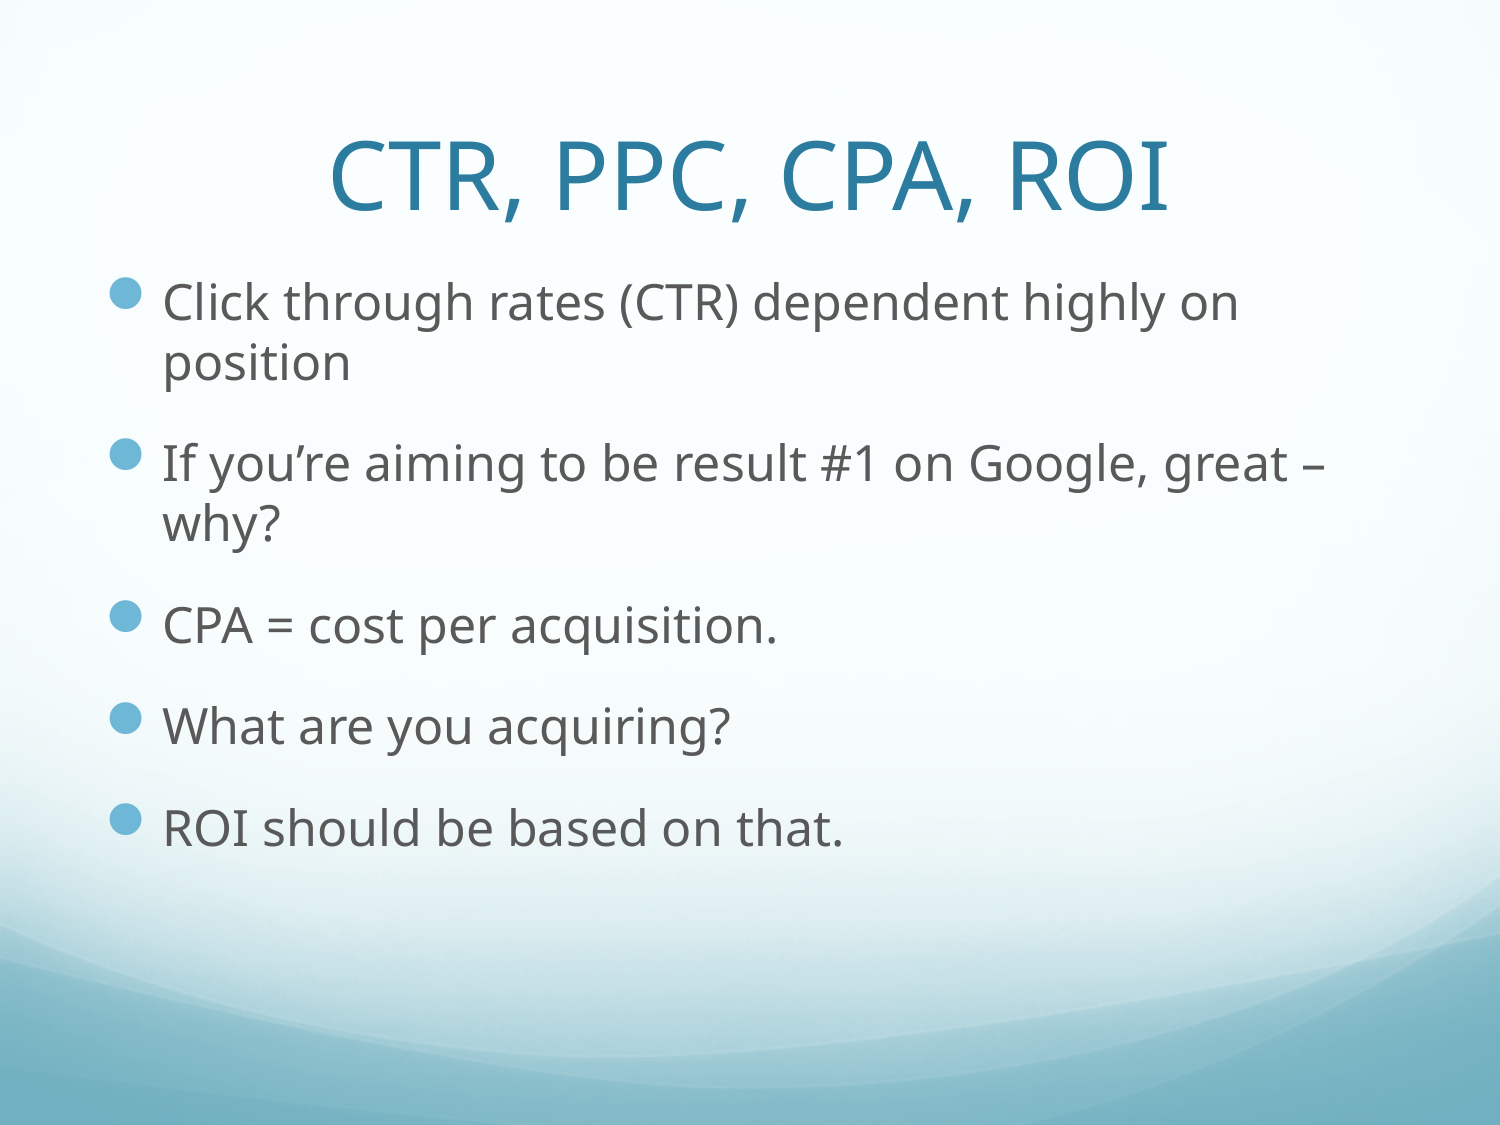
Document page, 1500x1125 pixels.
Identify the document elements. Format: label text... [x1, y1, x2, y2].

title CTR, PPC, CPA, ROI [90, 17, 1410, 237]
list Click through rates (CTR) dependent highly on position If you’re aiming to be result #1 on Google, great – why? CPA = cost per acquisition. What are you acquiring? ROI should be based on that. [90, 262, 1410, 975]
